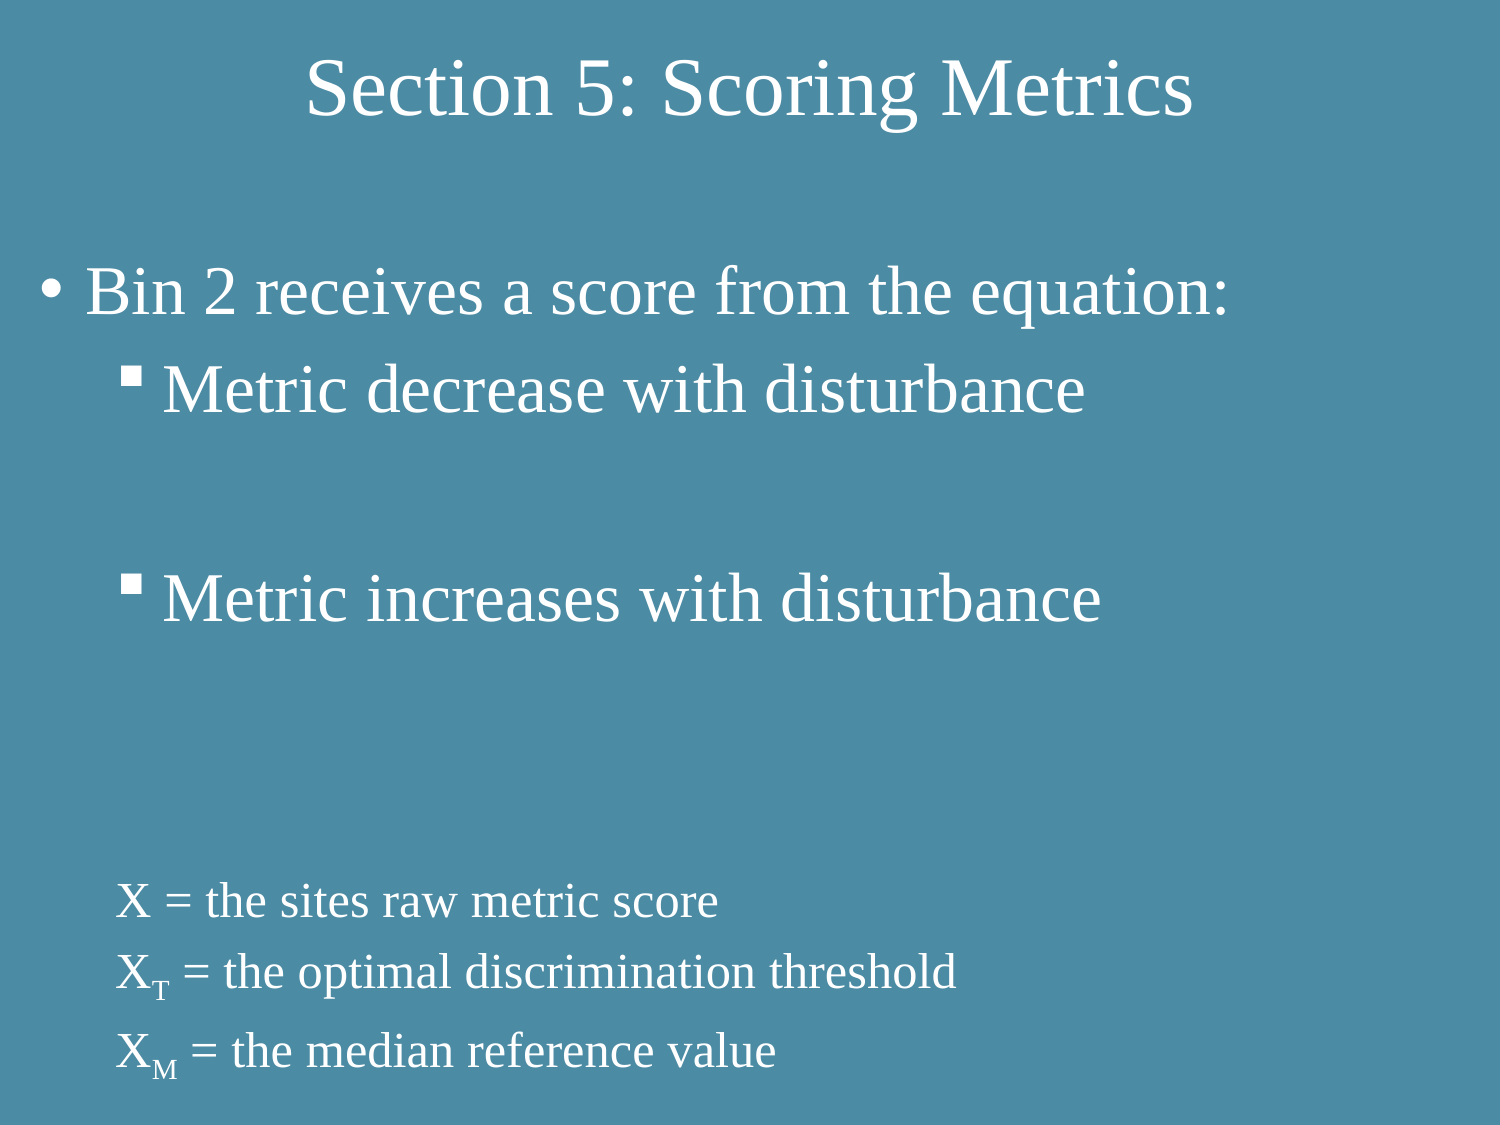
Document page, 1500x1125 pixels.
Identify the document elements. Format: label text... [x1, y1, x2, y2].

title Section 5: Scoring Metrics [75, 24, 1425, 200]
